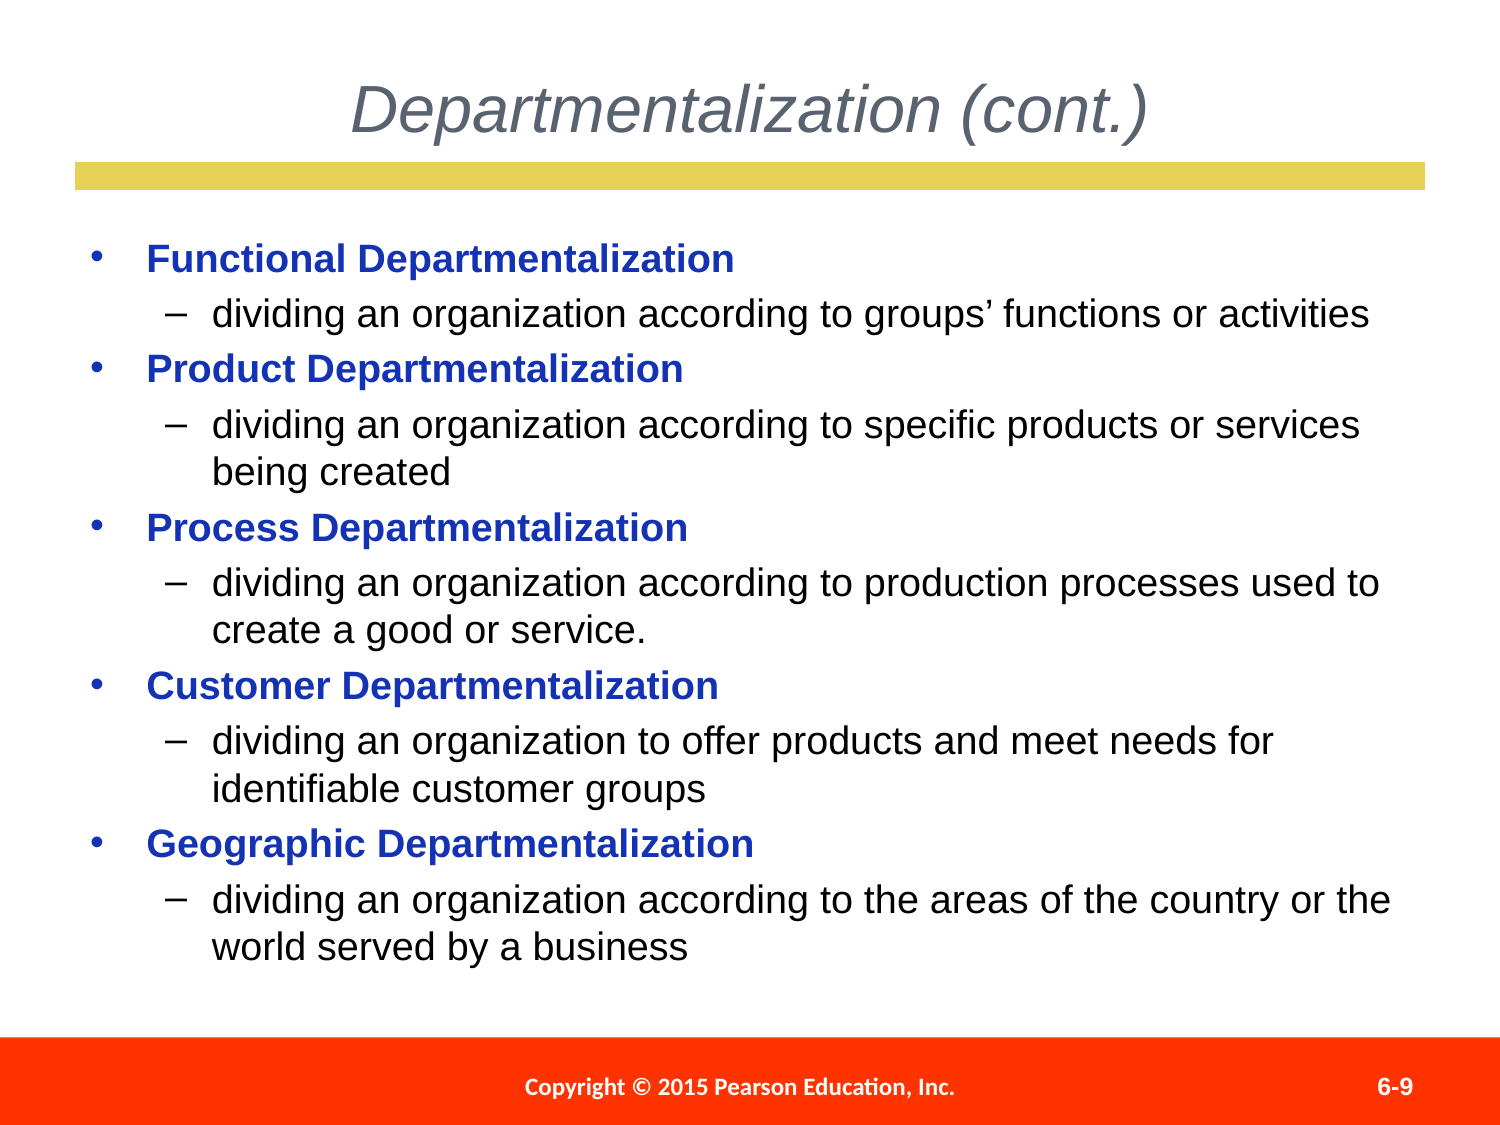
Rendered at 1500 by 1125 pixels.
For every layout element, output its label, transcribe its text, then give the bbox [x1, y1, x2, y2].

title Departmentalization (cont.) [74, 12, 1426, 201]
list Functional Departmentalization dividing an organization according to groups’ functions or activities Product Departmentalization dividing an organization according to specific products or services being created Process Departmentalization dividing an organization according to production processes used to create a good or service. Customer Departmentalization dividing an organization to offer products and meet needs for identifiable customer groups Geographic Departmentalization dividing an organization according to the areas of the country or the world served by a business [74, 224, 1426, 1001]
